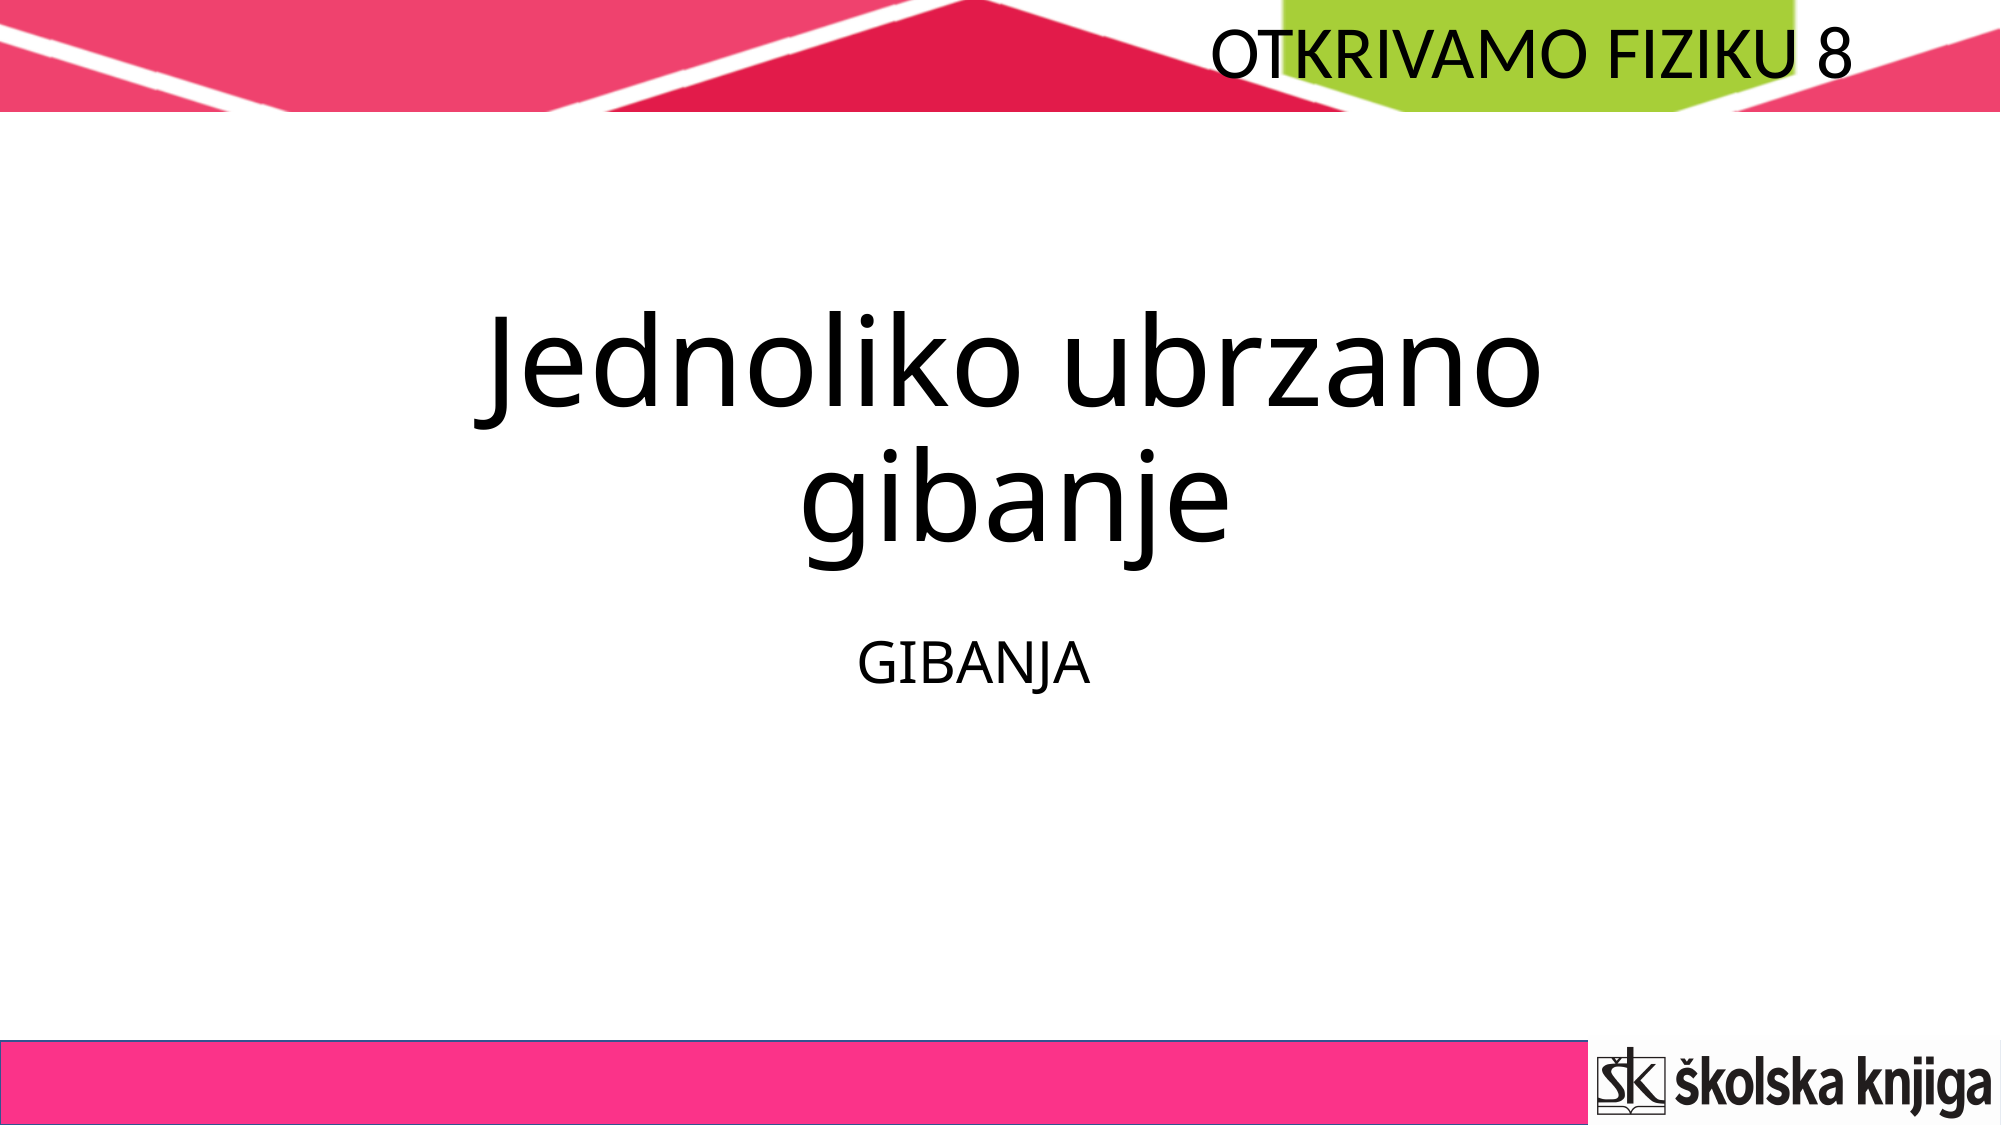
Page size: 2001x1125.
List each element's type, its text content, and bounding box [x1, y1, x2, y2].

picture [0, 0, 2000, 112]
picture [1588, 1035, 2000, 1125]
title Jednoliko ubrzano gibanje [265, 184, 1766, 576]
text_box GIBANJA [677, 618, 1282, 703]
